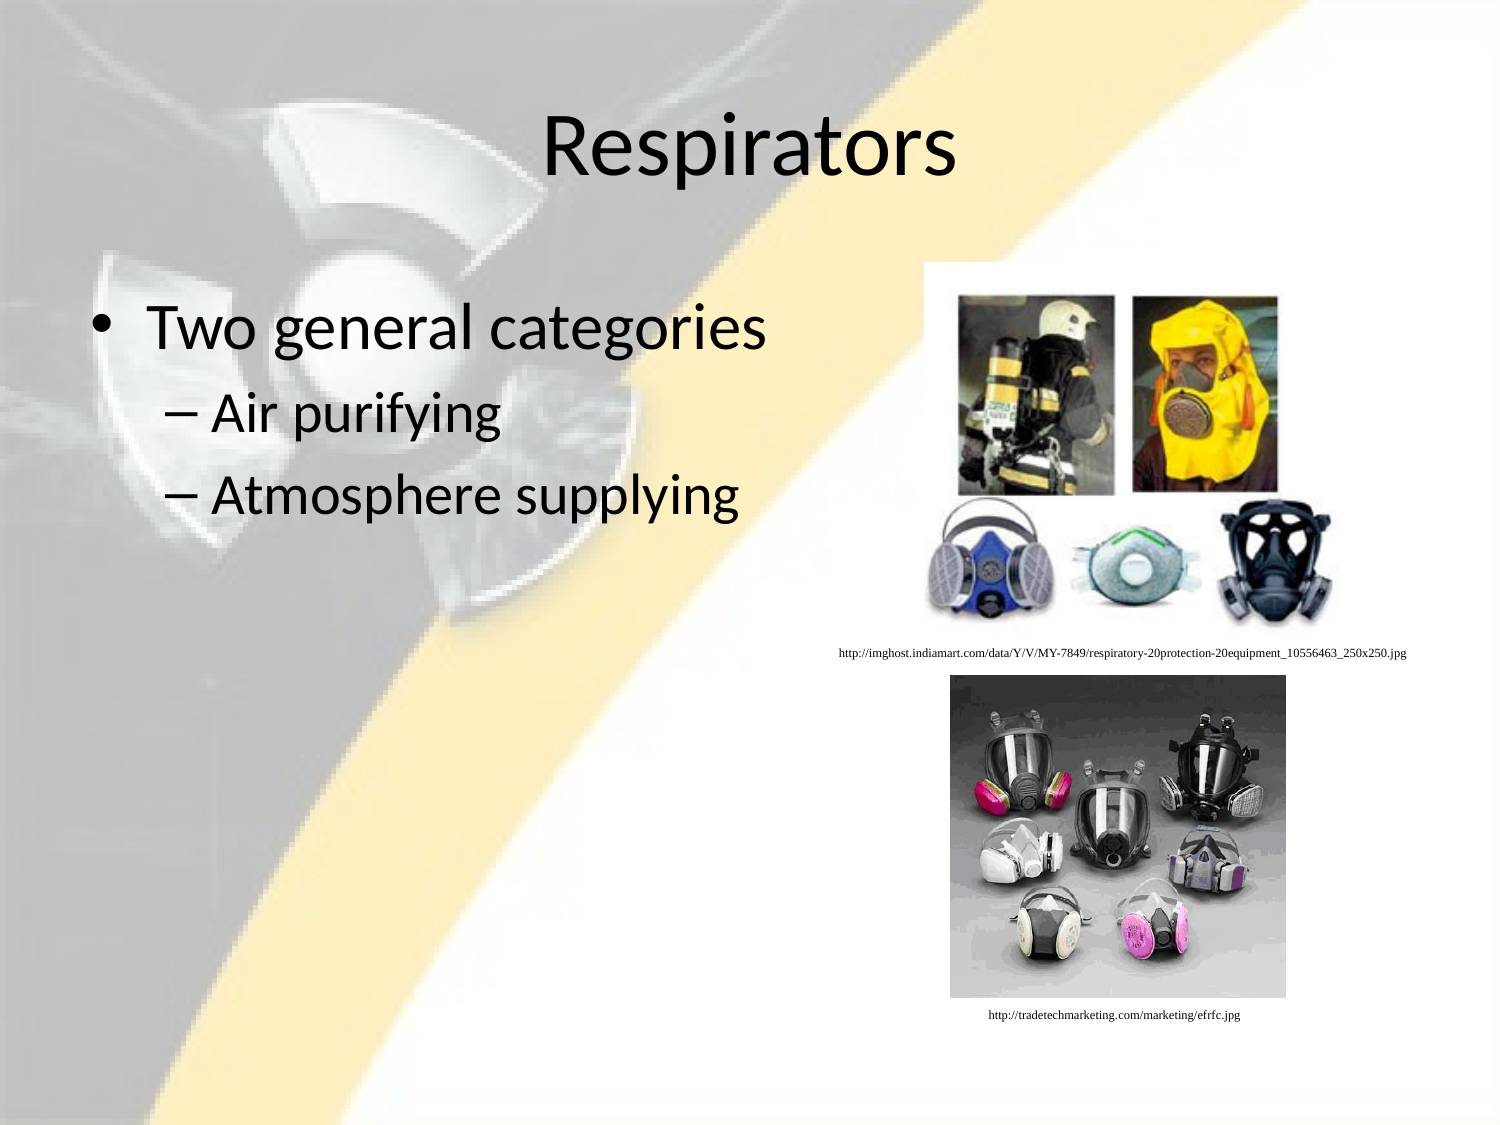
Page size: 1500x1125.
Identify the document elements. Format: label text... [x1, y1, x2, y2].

list Two general categories Air purifying Atmosphere supplying [75, 275, 819, 575]
title Respirators [75, 45, 1425, 233]
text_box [824, 262, 1421, 676]
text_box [949, 685, 1287, 1031]
